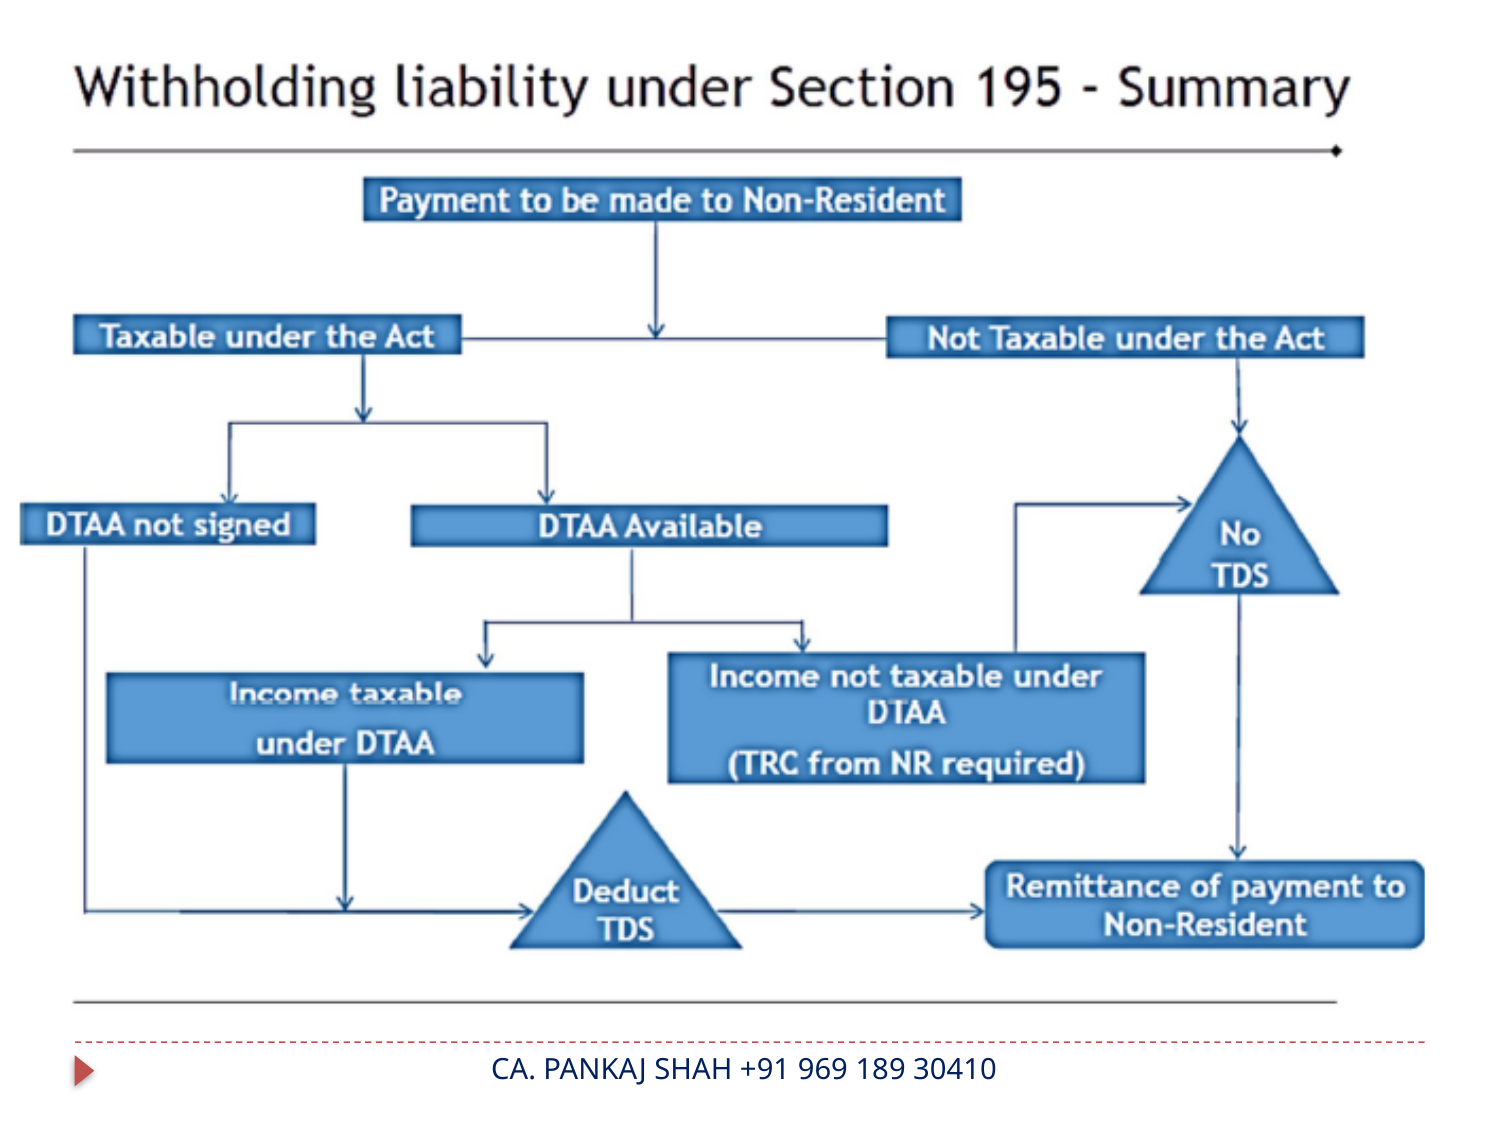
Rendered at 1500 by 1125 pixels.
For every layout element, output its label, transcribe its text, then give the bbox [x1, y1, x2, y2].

text_box CA. PANKAJ SHAH +91 969 189 30410 [210, 1042, 1278, 1093]
picture [0, 62, 1426, 1013]
